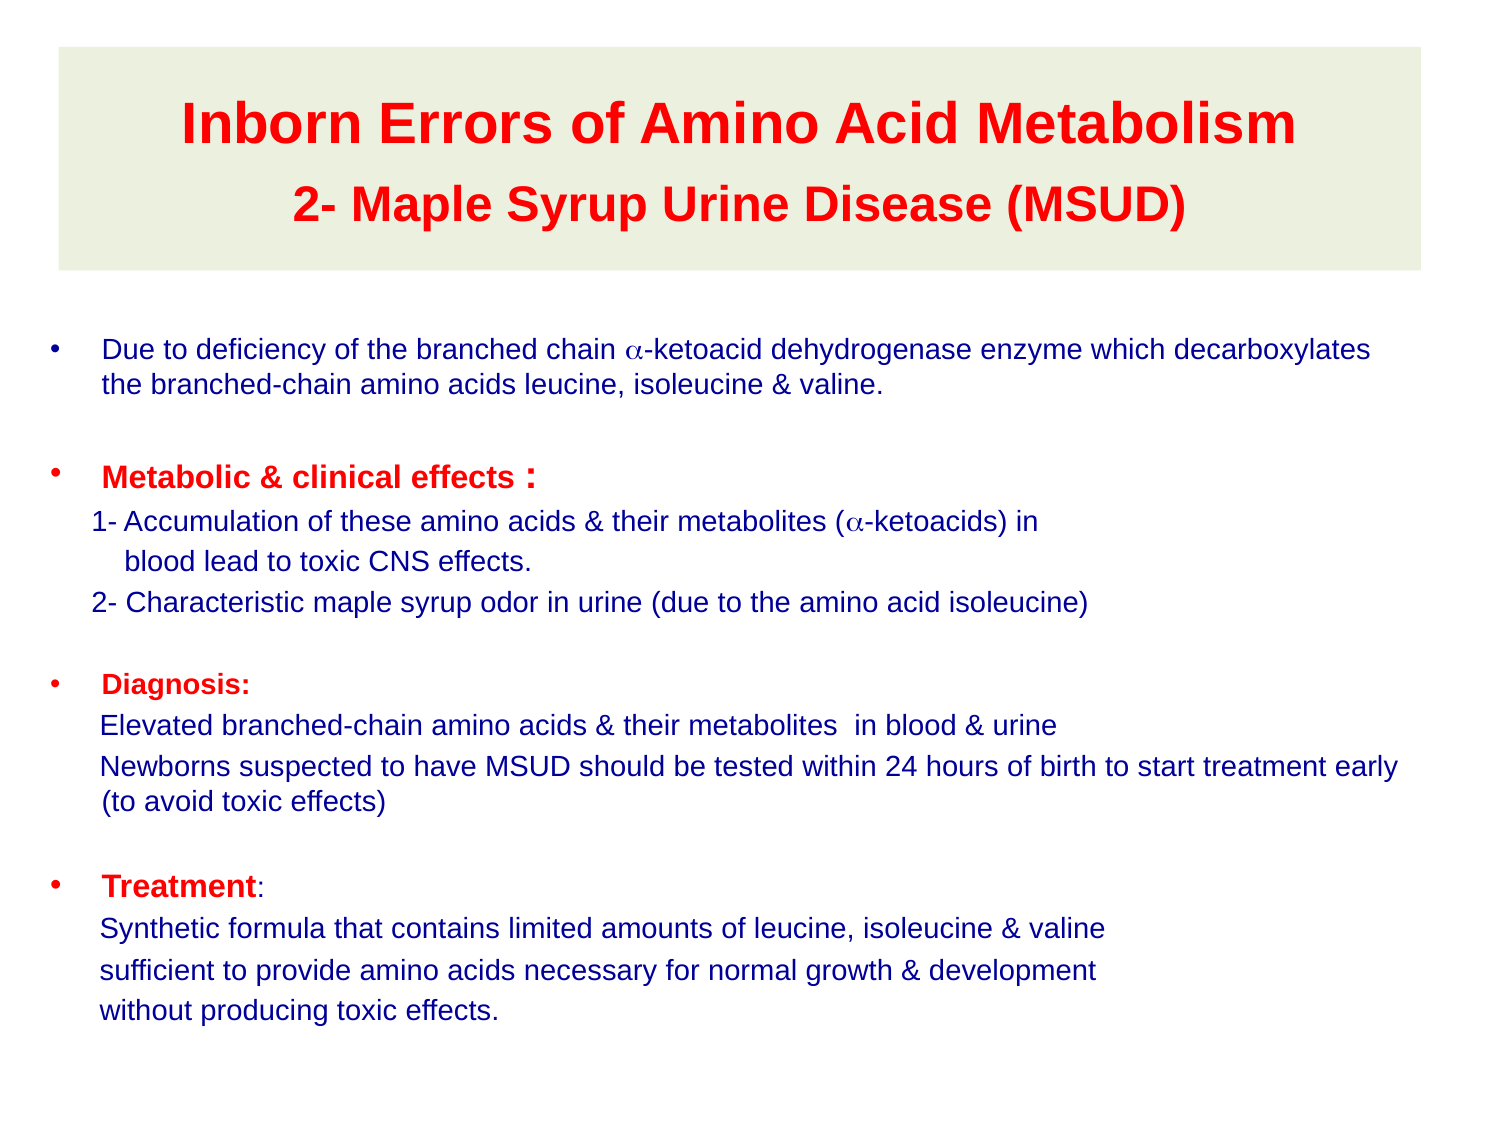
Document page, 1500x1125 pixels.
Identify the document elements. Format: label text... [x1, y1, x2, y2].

list Due to deficiency of the branched chain a-ketoacid dehydrogenase enzyme which decarboxylates the branched-chain amino acids leucine, isoleucine & valine. Metabolic & clinical effects : 1- Accumulation of these amino acids & their metabolites (a-ketoacids) in blood lead to toxic CNS effects. 2- Characteristic maple syrup odor in urine (due to the amino acid isoleucine) Diagnosis: Elevated branched-chain amino acids & their metabolites in blood & urine Newborns suspected to have MSUD should be tested within 24 hours of birth to start treatment early (to avoid toxic effects) Treatment: Synthetic formula that contains limited amounts of leucine, isoleucine & valine sufficient to provide amino acids necessary for normal growth & development without producing toxic effects. [35, 246, 1436, 1079]
text_box Inborn Errors of Amino Acid Metabolism 2- Maple Syrup Urine Disease (MSUD) [58, 46, 1421, 271]
